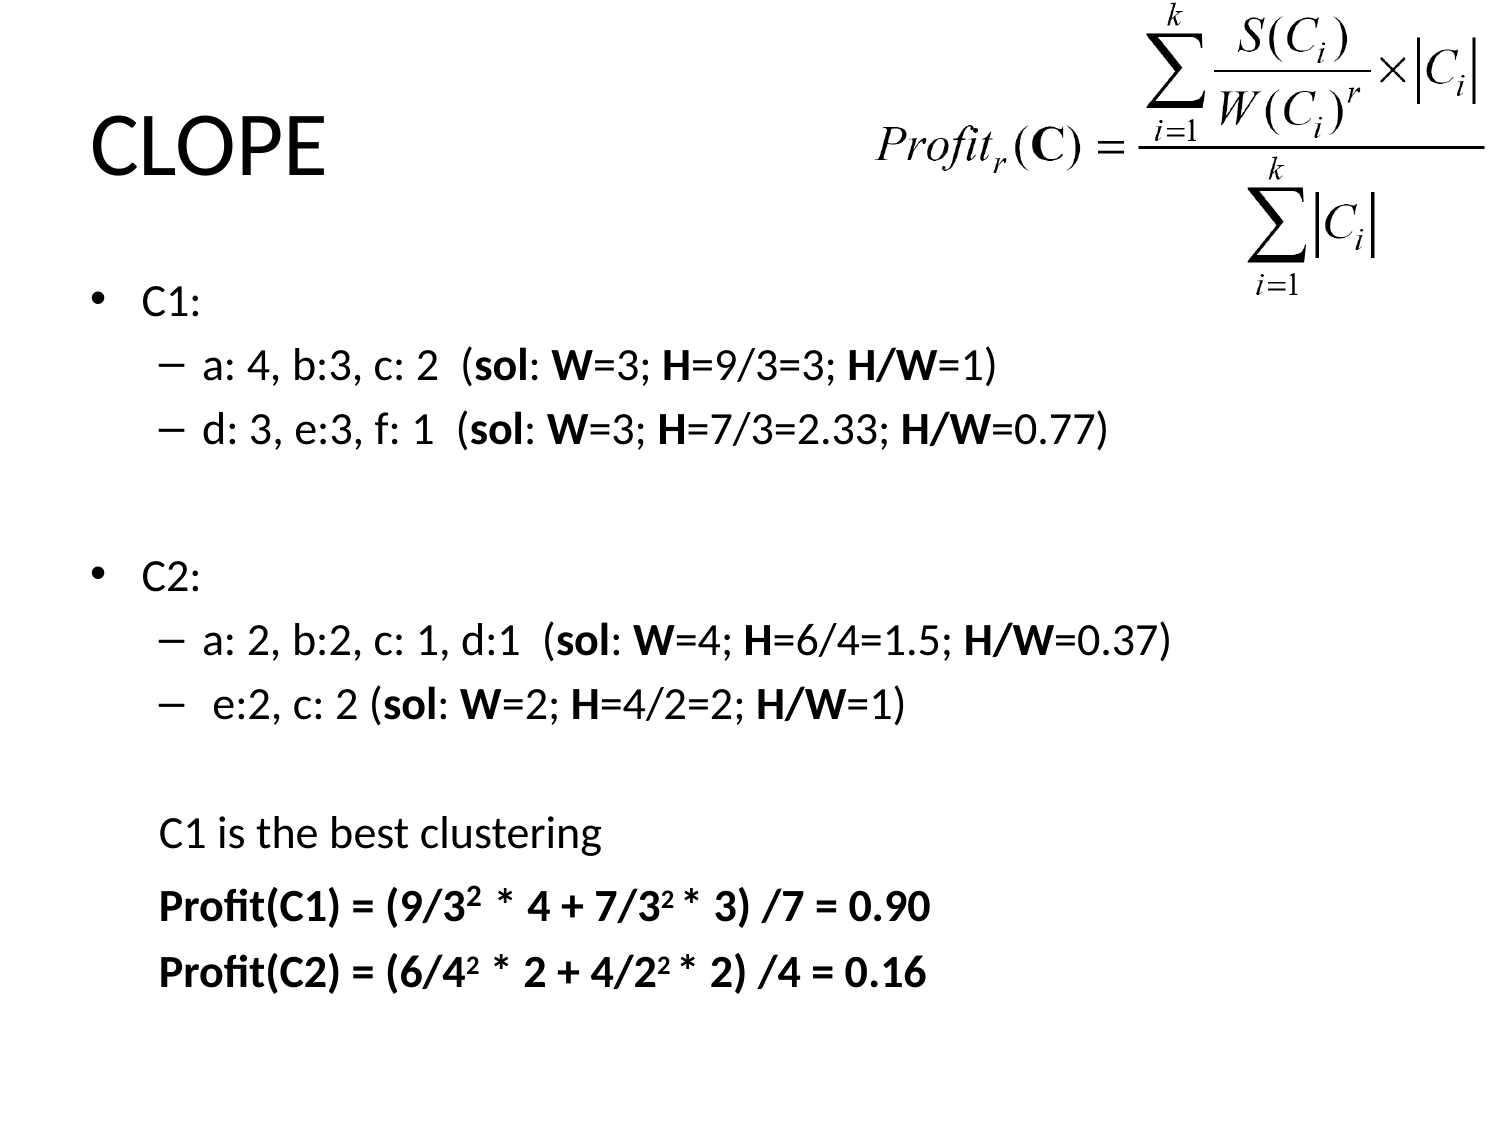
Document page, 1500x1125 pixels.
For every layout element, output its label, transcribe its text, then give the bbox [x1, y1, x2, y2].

picture [861, 0, 1500, 304]
title CLOPE [75, 45, 856, 233]
list C1: a: 4, b:3, c: 2 (sol: W=3; H=9/3=3; H/W=1) d: 3, e:3, f: 1 (sol: W=3; H=7/3=2.33; H/W=0.77) C2: a: 2, b:2, c: 1, d:1 (sol: W=4; H=6/4=1.5; H/W=0.37) e:2, c: 2 (sol: W=2; H=4/2=2; H/W=1) C1 is the best clustering Profit(C1) = (9/32 * 4 + 7/32 * 3) /7 = 0.90 Profit(C2) = (6/42 * 2 + 4/22 * 2) /4 = 0.16 [75, 262, 1425, 1005]
